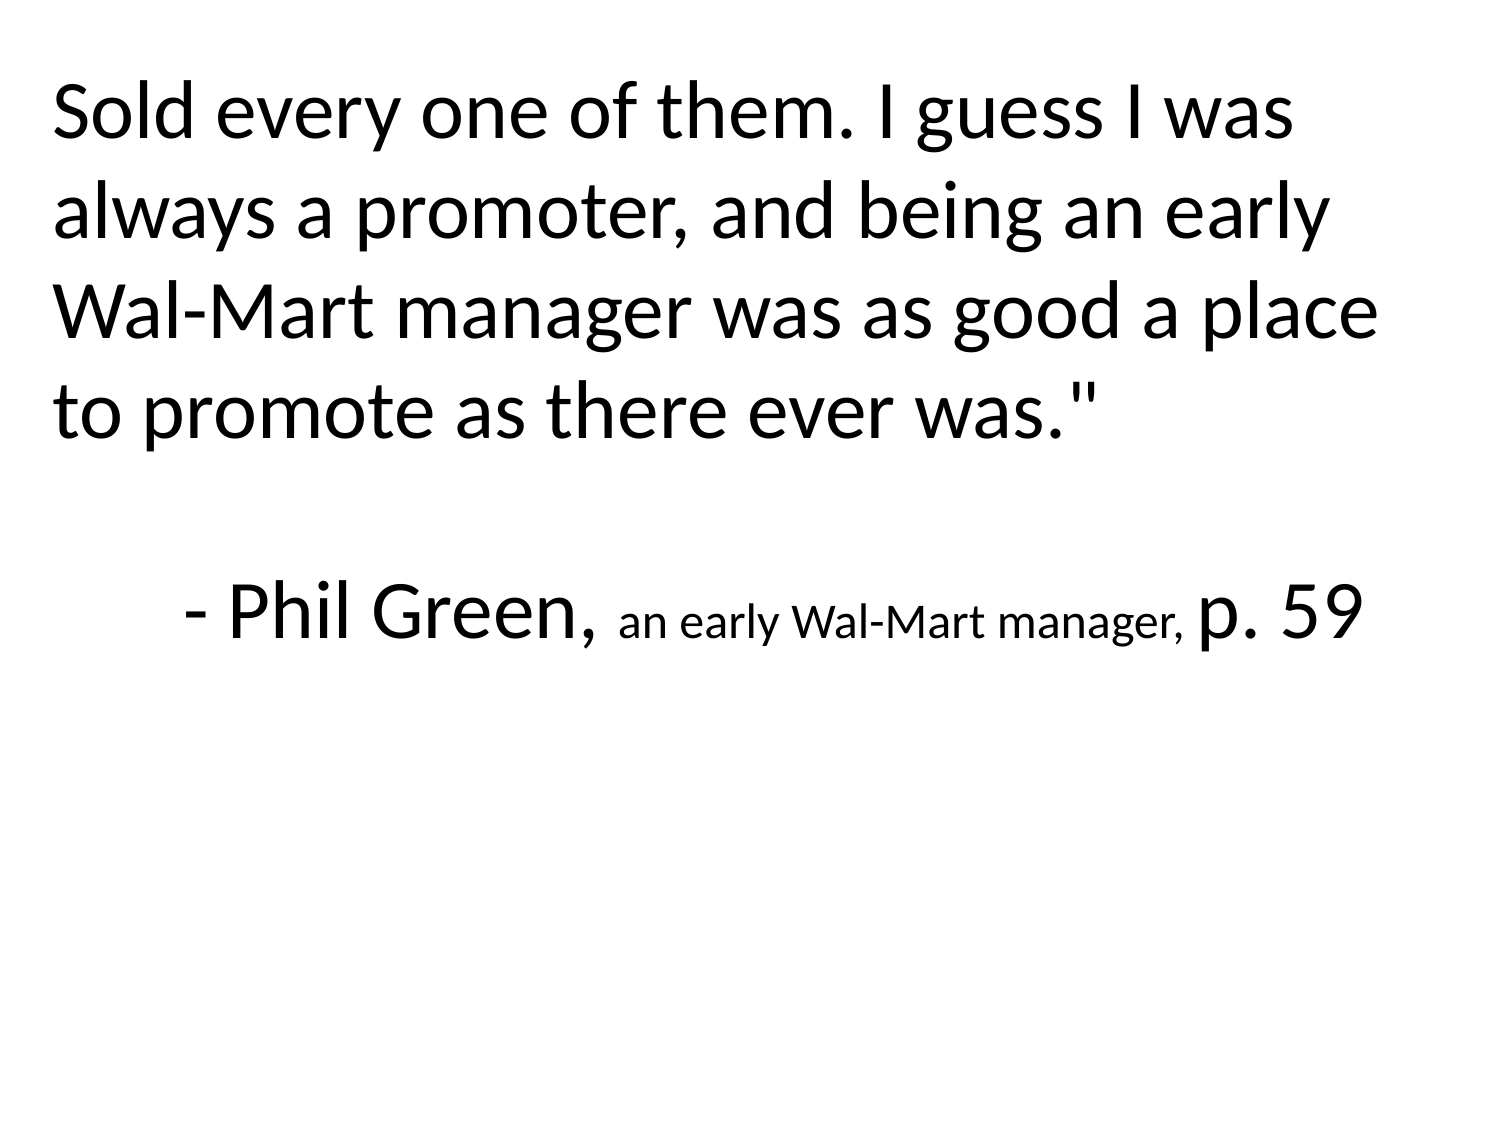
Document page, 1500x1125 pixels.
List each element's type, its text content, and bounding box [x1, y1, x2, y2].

text_box Sold every one of them. I guess I was always a promoter, and being an early Wal-Mart manager was as good a place to promote as there ever was." - Phil Green, an early Wal-Mart manager, p. 59 [37, 47, 1481, 763]
